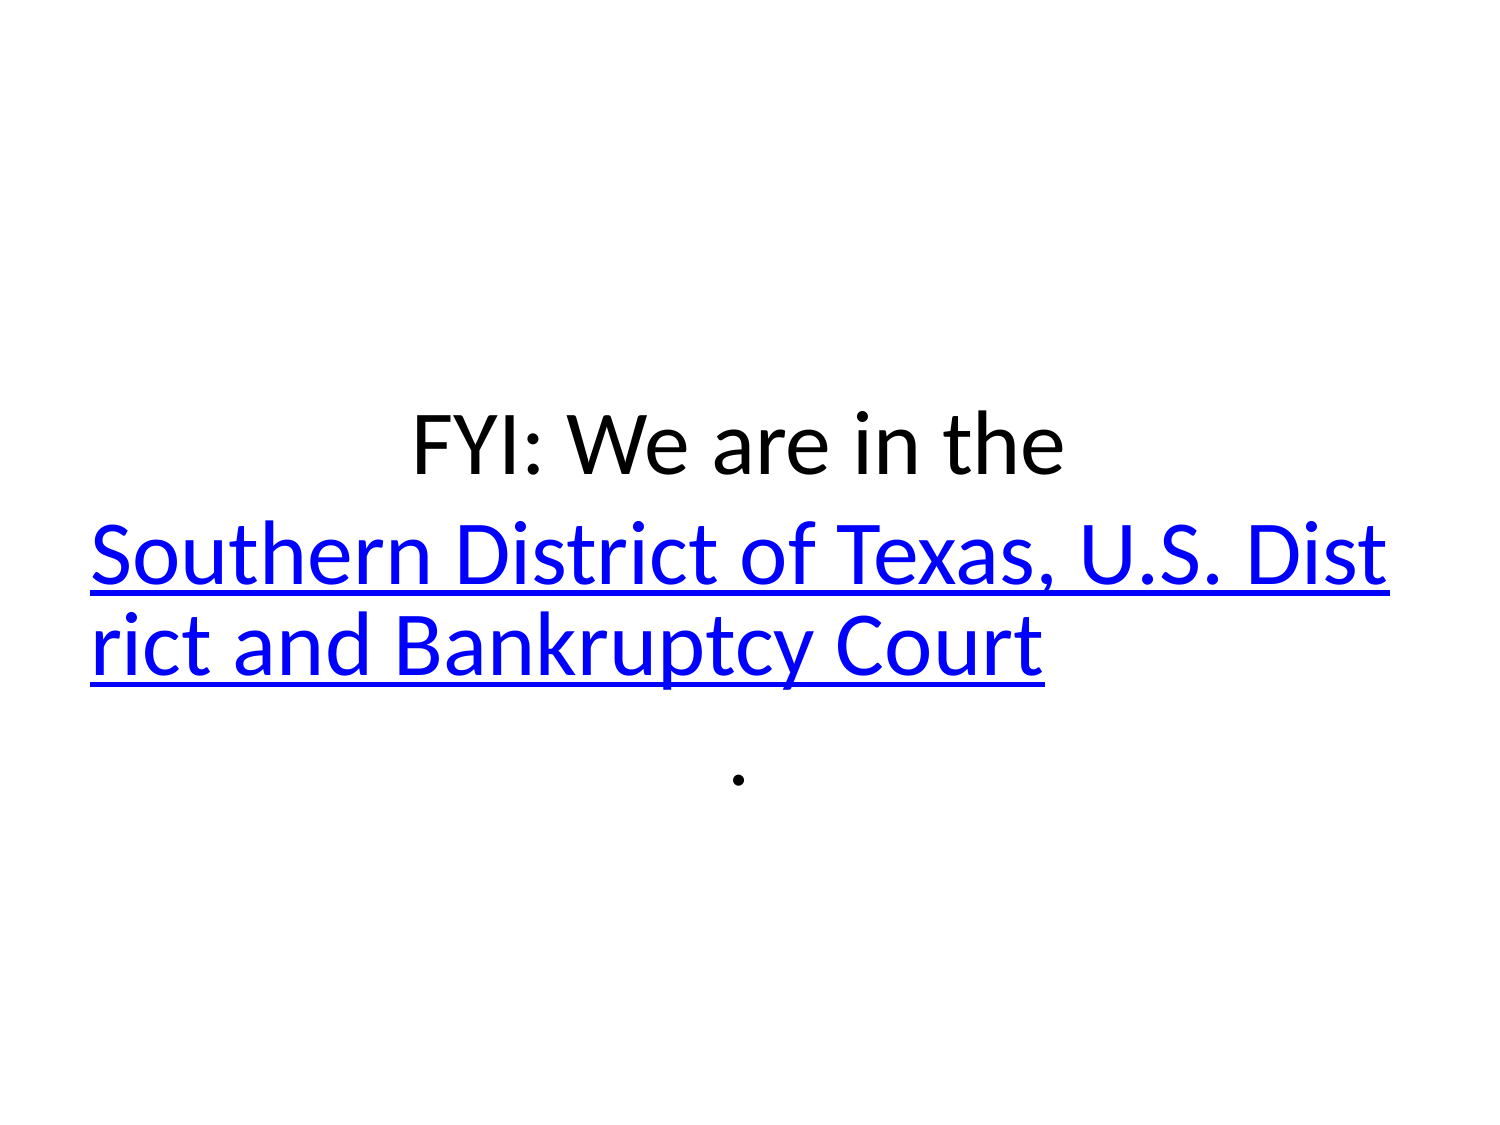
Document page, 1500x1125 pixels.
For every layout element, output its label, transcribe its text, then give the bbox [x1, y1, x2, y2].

title FYI: We are in the Southern District of Texas, U.S. District and Bankruptcy Court. [74, 44, 1426, 1051]
